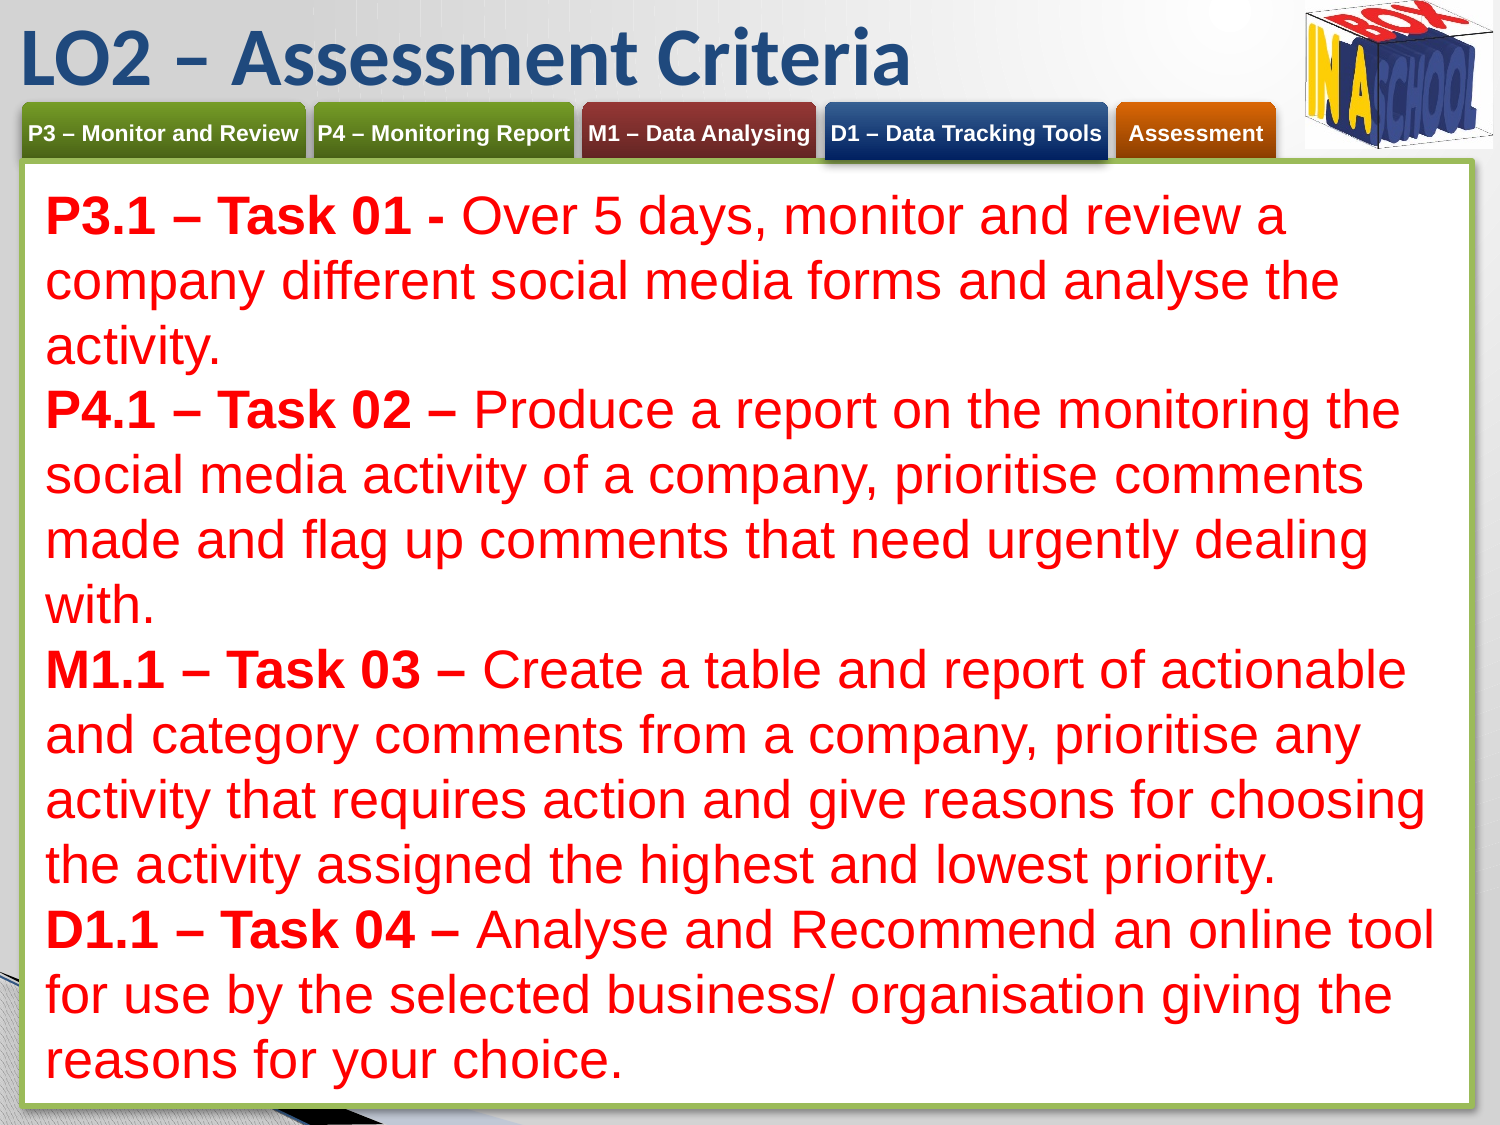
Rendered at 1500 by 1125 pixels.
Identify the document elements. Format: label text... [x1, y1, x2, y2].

text_box P3.1 – Task 01 - Over 5 days, monitor and review a company different social media forms and analyse the activity. P4.1 – Task 02 – Produce a report on the monitoring the social media activity of a company, prioritise comments made and flag up comments that need urgently dealing with. M1.1 – Task 03 – Create a table and report of actionable and category comments from a company, prioritise any activity that requires action and give reasons for choosing the activity assigned the highest and lowest priority. D1.1 – Task 04 – Analyse and Recommend an online tool for use by the selected business/ organisation giving the reasons for your choice. [29, 172, 1461, 1097]
title LO2 – Assessment Criteria [5, 7, 1317, 98]
picture [281, 1114, 303, 1125]
picture [1305, 0, 1494, 149]
